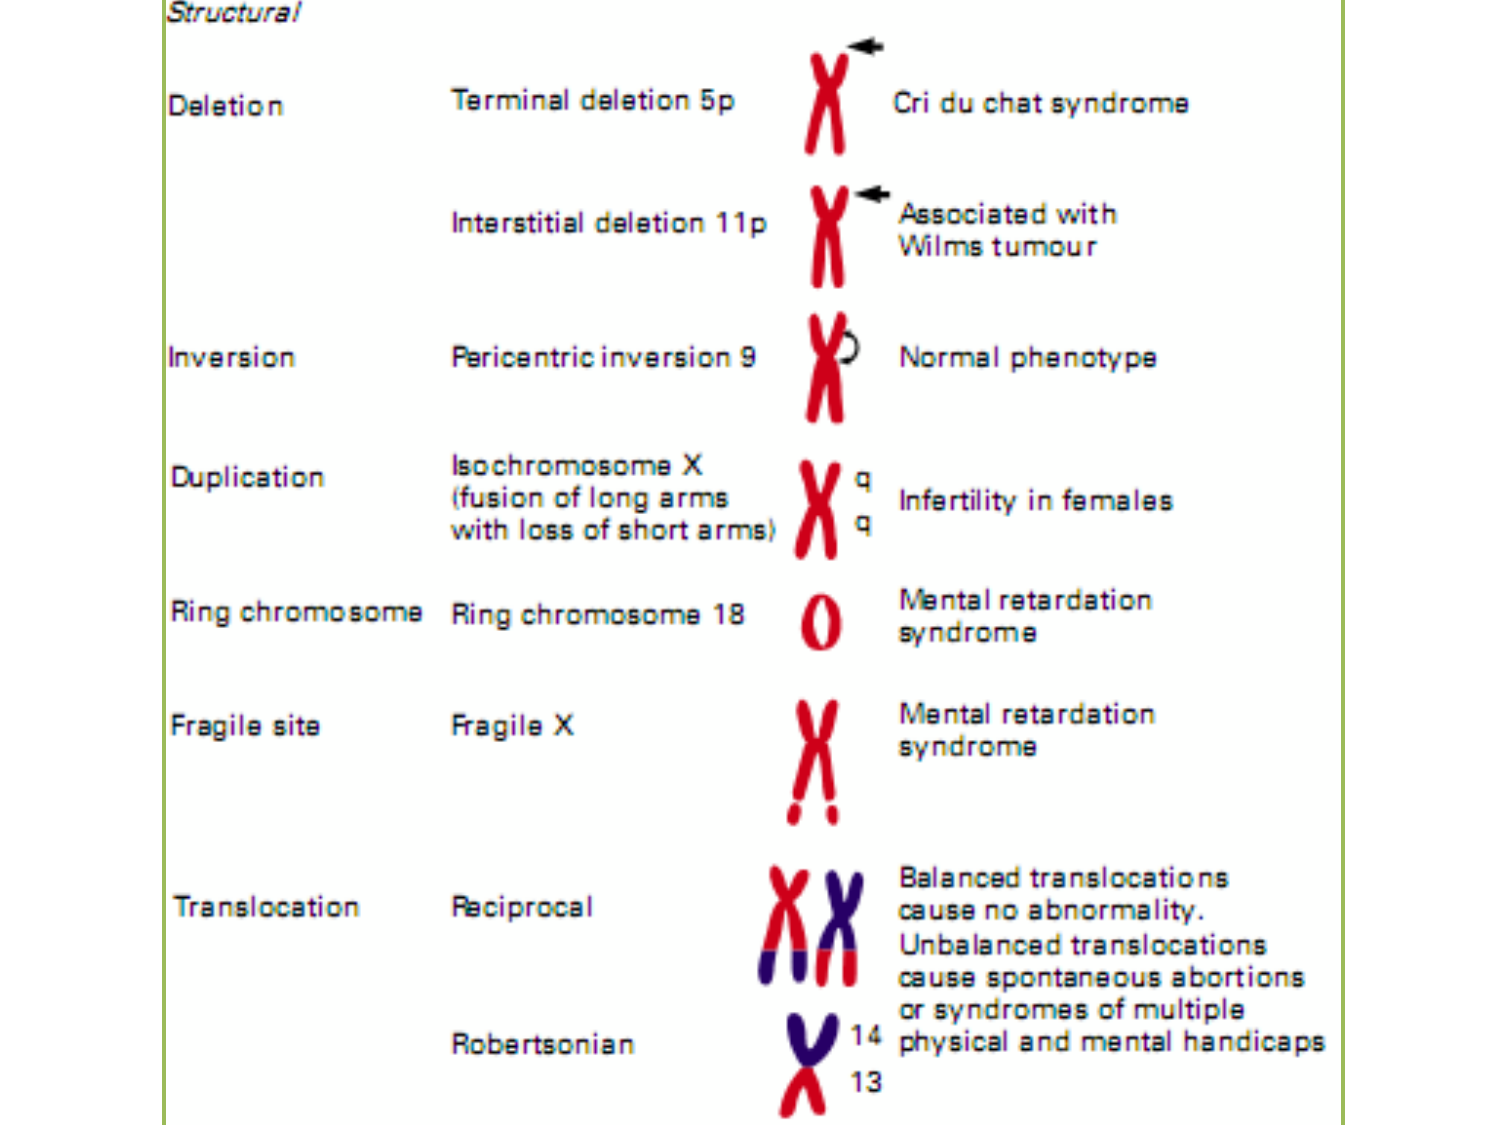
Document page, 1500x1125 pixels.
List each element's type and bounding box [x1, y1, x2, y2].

picture [165, 0, 1341, 1125]
